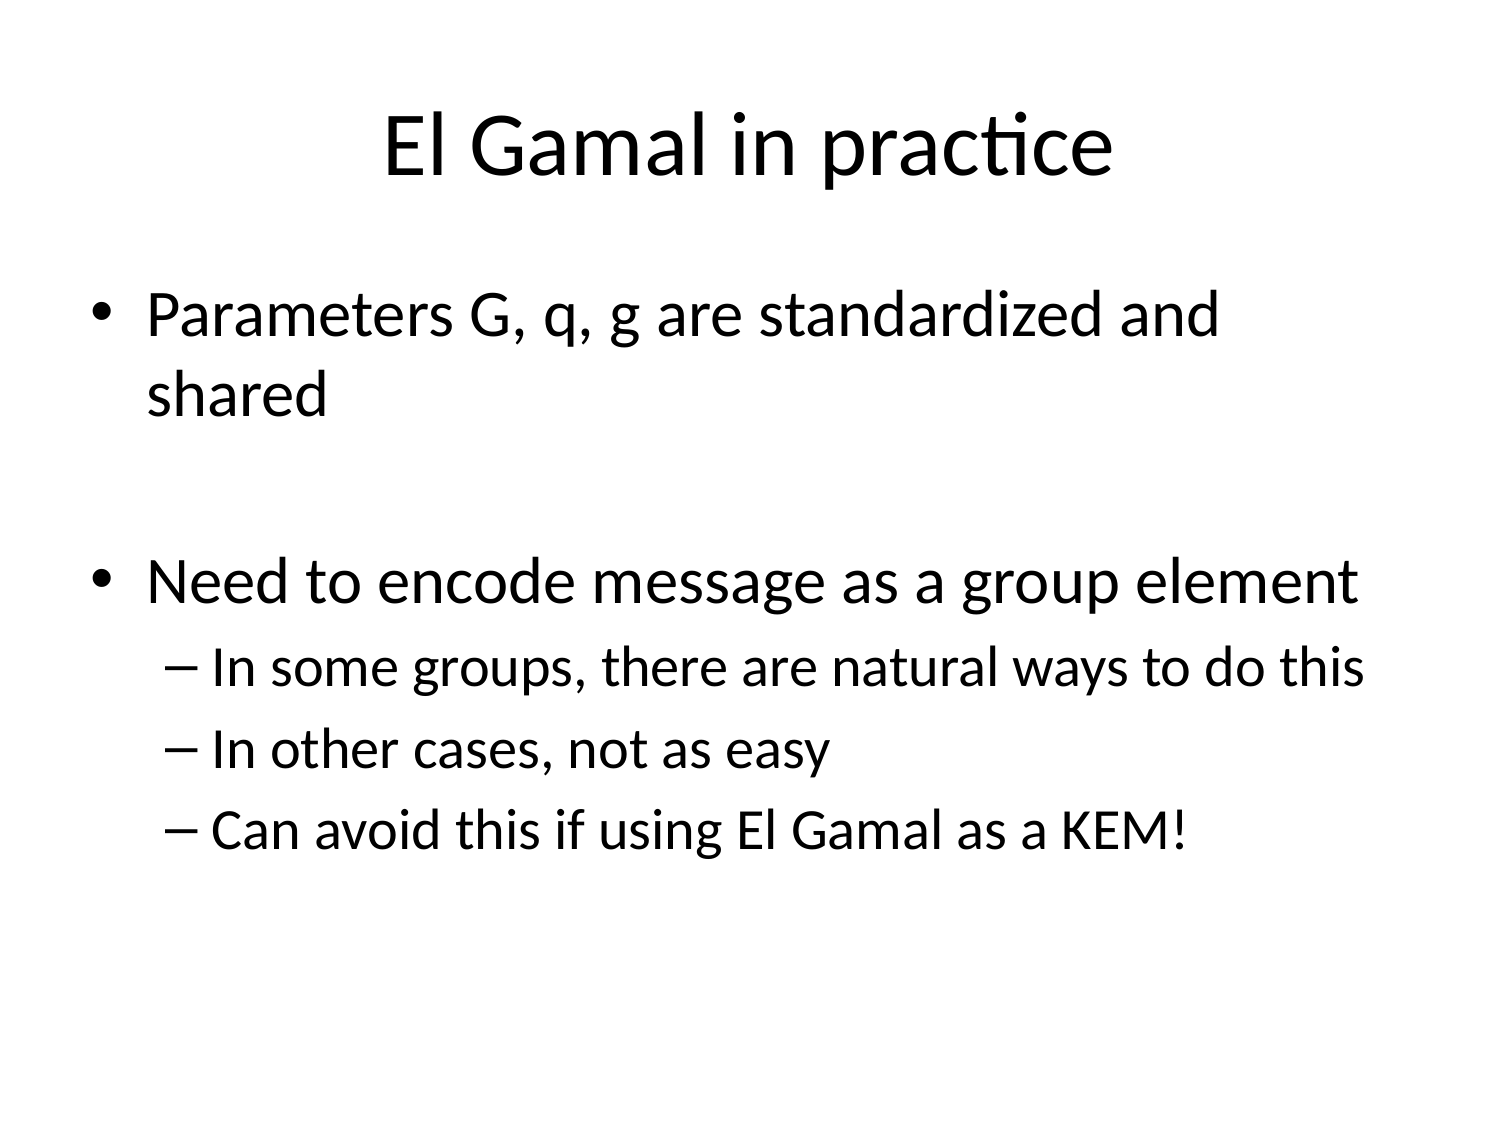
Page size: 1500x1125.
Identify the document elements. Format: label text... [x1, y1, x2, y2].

list Parameters G, q, g are standardized and shared Need to encode message as a group element In some groups, there are natural ways to do this In other cases, not as easy Can avoid this if using El Gamal as a KEM! [75, 262, 1425, 1005]
title El Gamal in practice [75, 45, 1425, 233]
